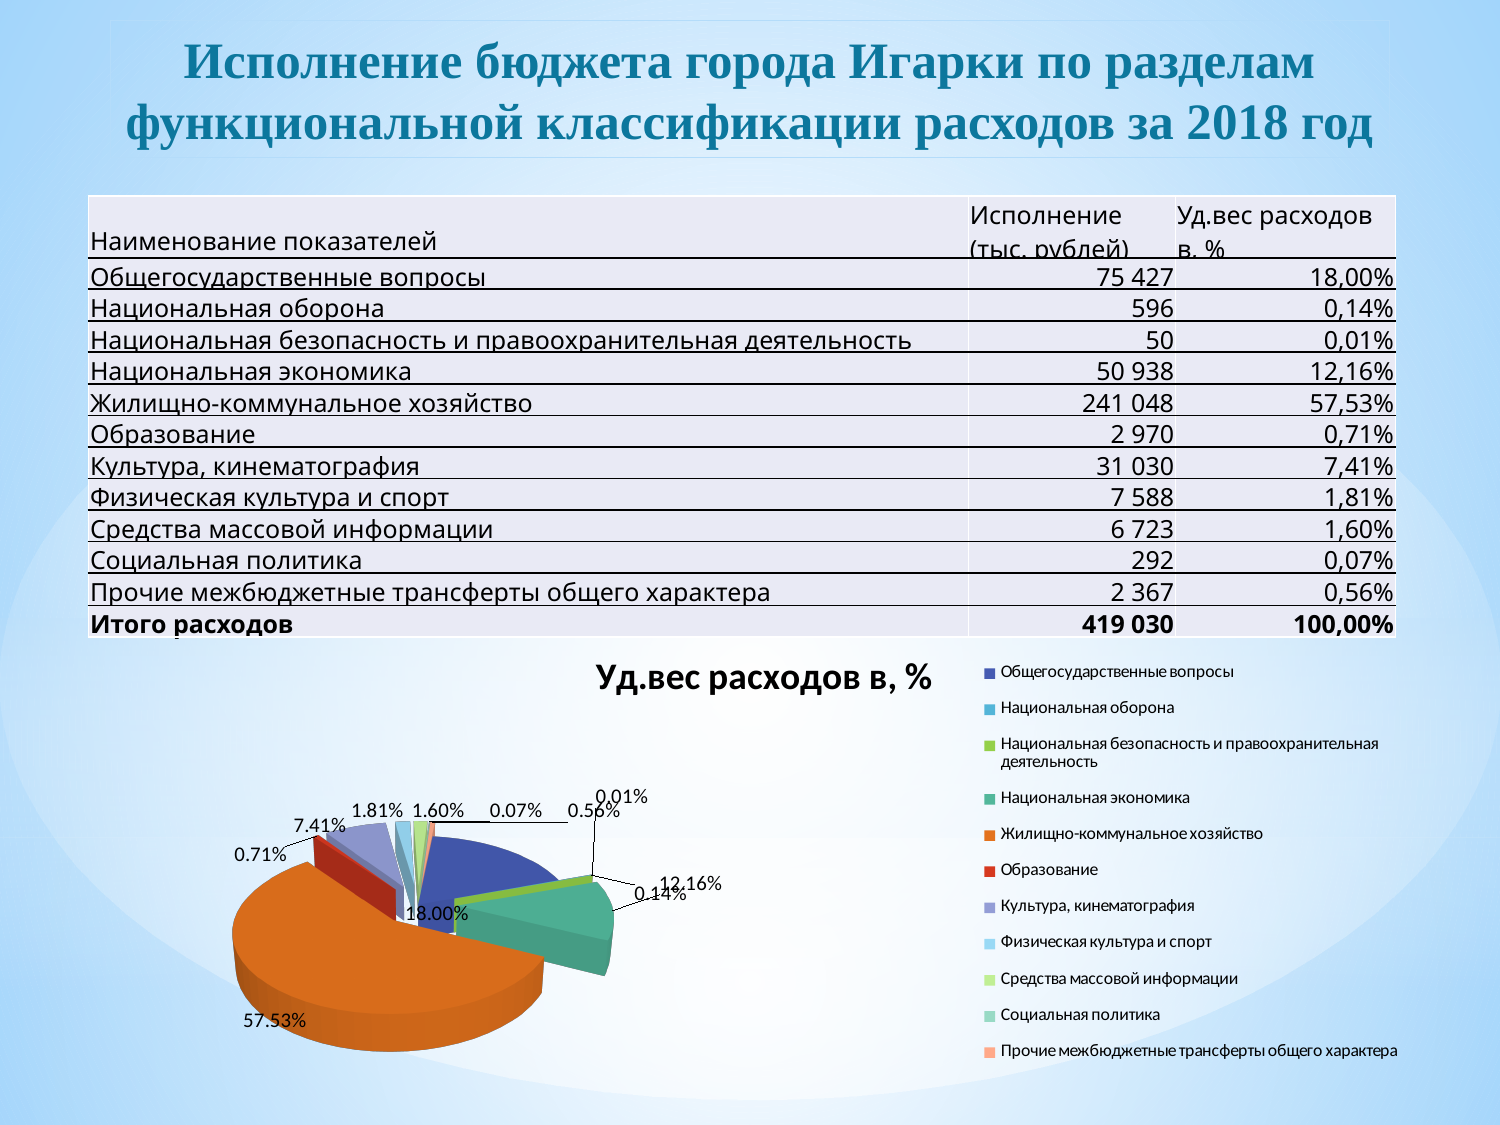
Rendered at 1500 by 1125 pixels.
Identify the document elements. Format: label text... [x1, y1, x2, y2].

table_cell Культура, кинематография [89, 448, 968, 478]
table_cell 7,41% [1176, 448, 1395, 478]
table_cell 0,56% [1176, 574, 1395, 605]
table_cell 50 938 [969, 353, 1175, 383]
text_box Исполнение бюджета города Игарки по разделам функциональной классификации расходов за 2018 год [110, 20, 1390, 158]
table_cell 0,14% [1176, 290, 1395, 320]
table_cell Социальная политика [89, 542, 968, 572]
table_cell Итого расходов [89, 606, 968, 636]
table_cell 31 030 [969, 448, 1175, 478]
table_cell 292 [969, 542, 1175, 572]
table_cell 0,71% [1176, 416, 1395, 446]
table_header Уд.вес расходов в, % [1176, 197, 1395, 257]
table_cell 596 [969, 290, 1175, 320]
table_cell 0,07% [1176, 542, 1395, 572]
table_cell Национальная оборона [89, 290, 968, 320]
table_cell 1,81% [1176, 479, 1395, 509]
table_cell Жилищно-коммунальное хозяйство [89, 385, 968, 415]
table_cell 0,01% [1176, 322, 1395, 351]
table_cell 6 723 [969, 511, 1175, 541]
table_cell 419 030 [969, 606, 1175, 630]
table_cell 75 427 [969, 259, 1175, 288]
table_cell 7 588 [969, 479, 1175, 509]
table_cell Общегосударственные вопросы [89, 259, 968, 288]
table_cell Прочие межбюджетные трансферты общего характера [89, 574, 968, 605]
table_cell 241 048 [969, 385, 1175, 415]
chart [103, 633, 1424, 1083]
table_header Исполнение (тыс. рублей) [969, 197, 1175, 257]
table_cell Национальная экономика [89, 353, 968, 383]
table_cell 1,60% [1176, 511, 1395, 541]
table_cell Средства массовой информации [89, 511, 968, 541]
table_cell 18,00% [1176, 259, 1395, 288]
table_cell Образование [89, 416, 968, 446]
table_cell 2 367 [969, 574, 1175, 605]
table_cell 50 [969, 322, 1175, 351]
table_cell 57,53% [1176, 385, 1395, 415]
table_cell 100,00% [1176, 606, 1395, 630]
table_cell Национальная безопасность и правоохранительная деятельность [89, 322, 968, 351]
table_header Наименование показателей [89, 197, 968, 257]
table_cell 2 970 [969, 416, 1175, 446]
table_cell Физическая культура и спорт [89, 479, 968, 509]
table_cell 12,16% [1176, 353, 1395, 383]
